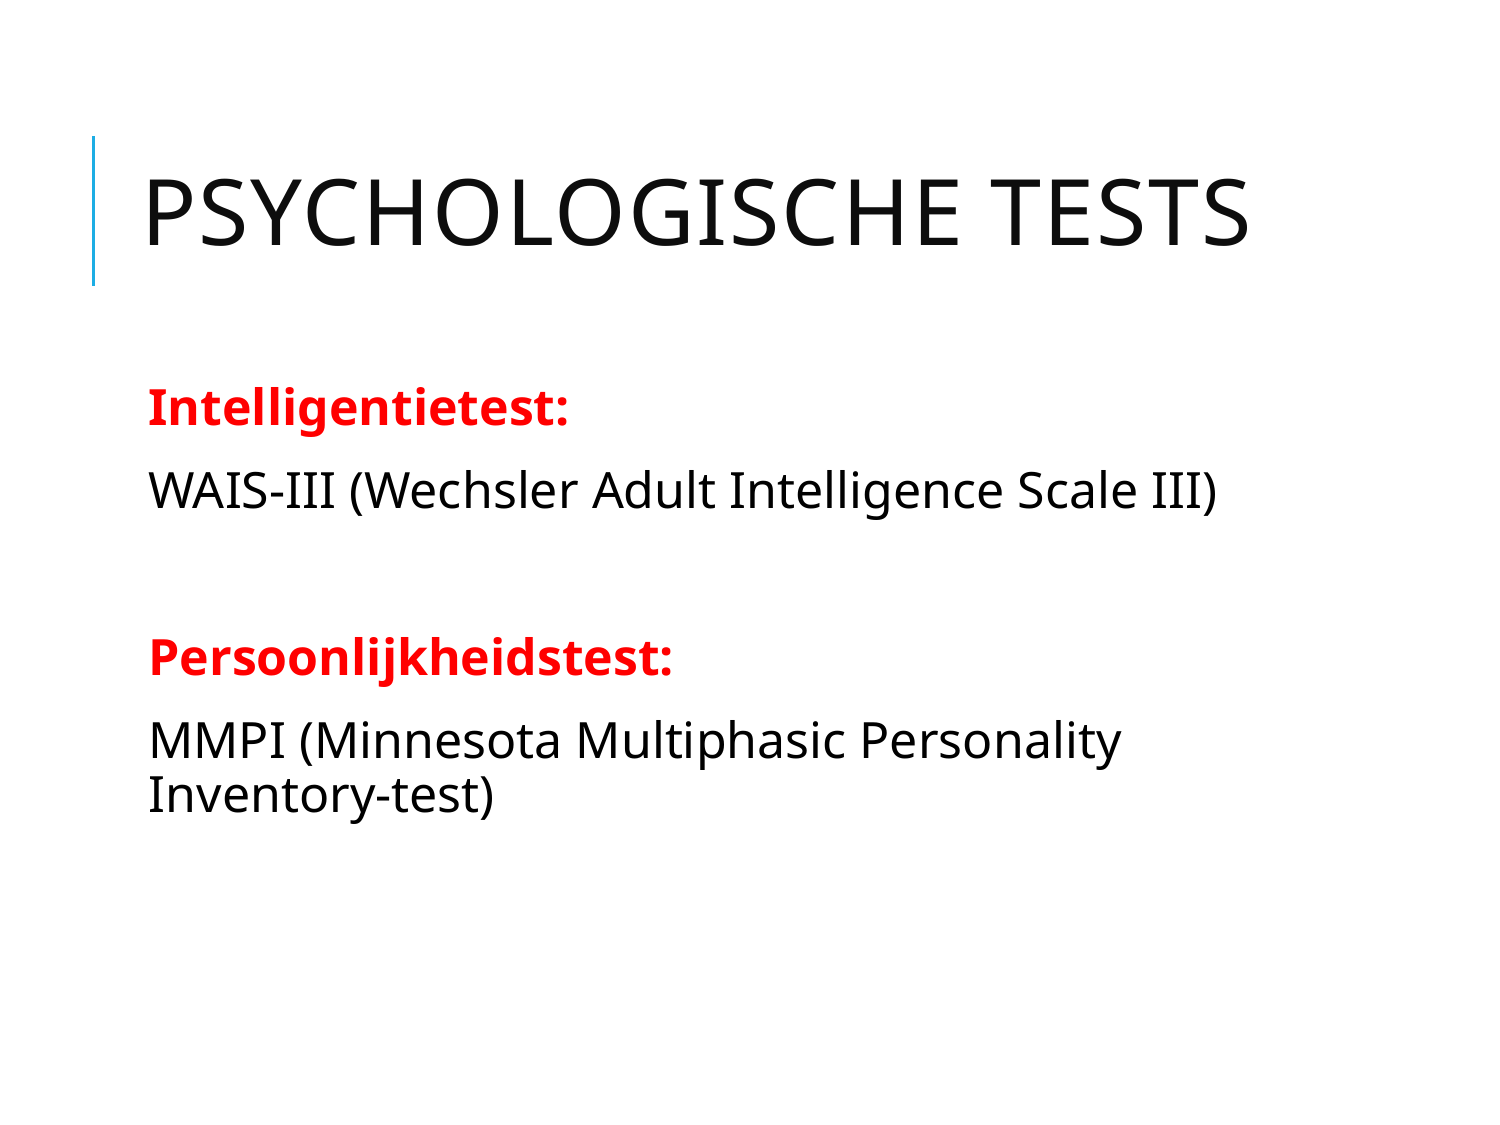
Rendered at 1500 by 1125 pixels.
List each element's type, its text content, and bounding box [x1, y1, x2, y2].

title Psychologische tests [126, 96, 1322, 342]
list Intelligentietest: WAIS-III (Wechsler Adult Intelligence Scale III) Persoonlijkheidstest: MMPI (Minnesota Multiphasic Personality Inventory-test) [126, 375, 1322, 1035]
